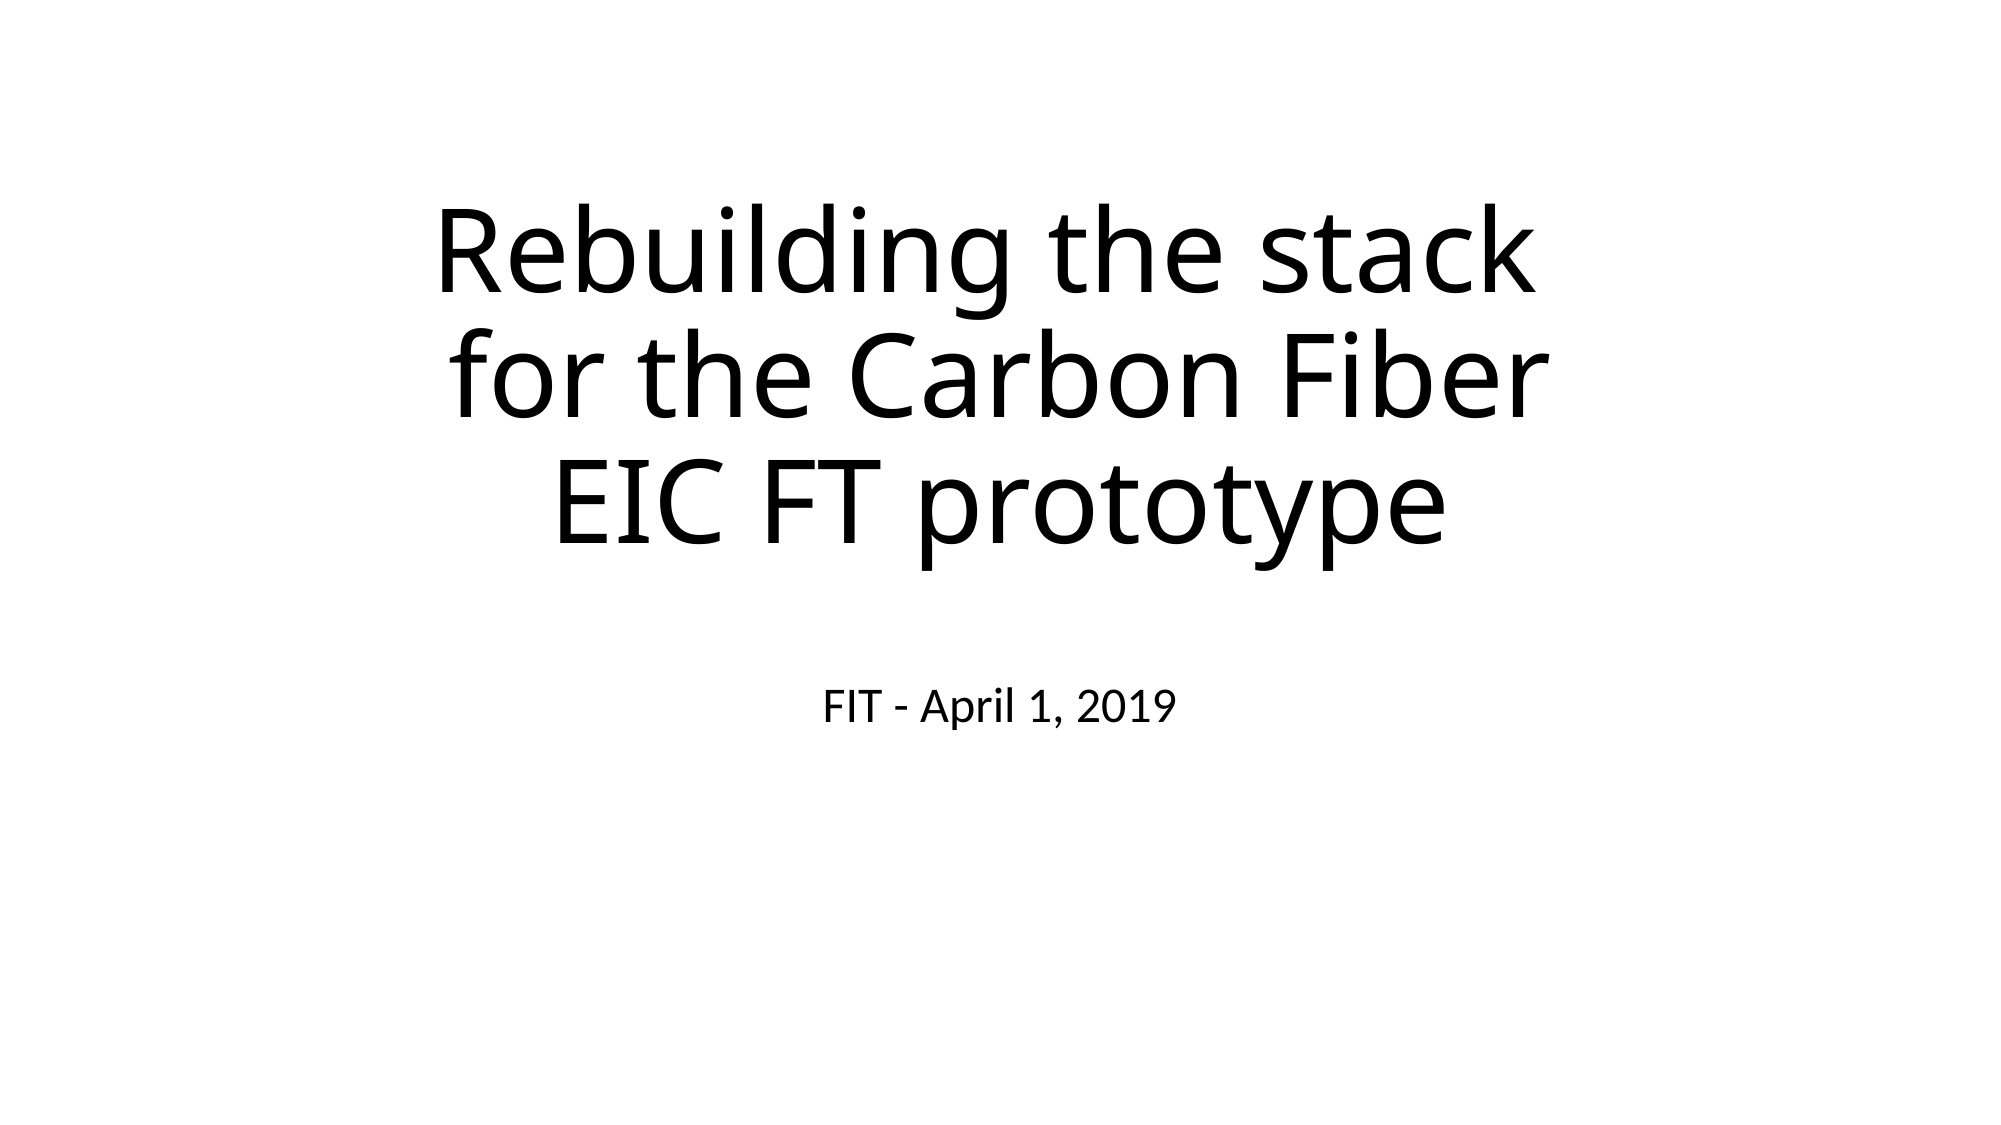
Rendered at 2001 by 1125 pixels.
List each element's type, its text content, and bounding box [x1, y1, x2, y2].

subtitle FIT - April 1, 2019 [249, 590, 1750, 863]
title Rebuilding the stack for the Carbon Fiber EIC FT prototype [249, 184, 1750, 576]
